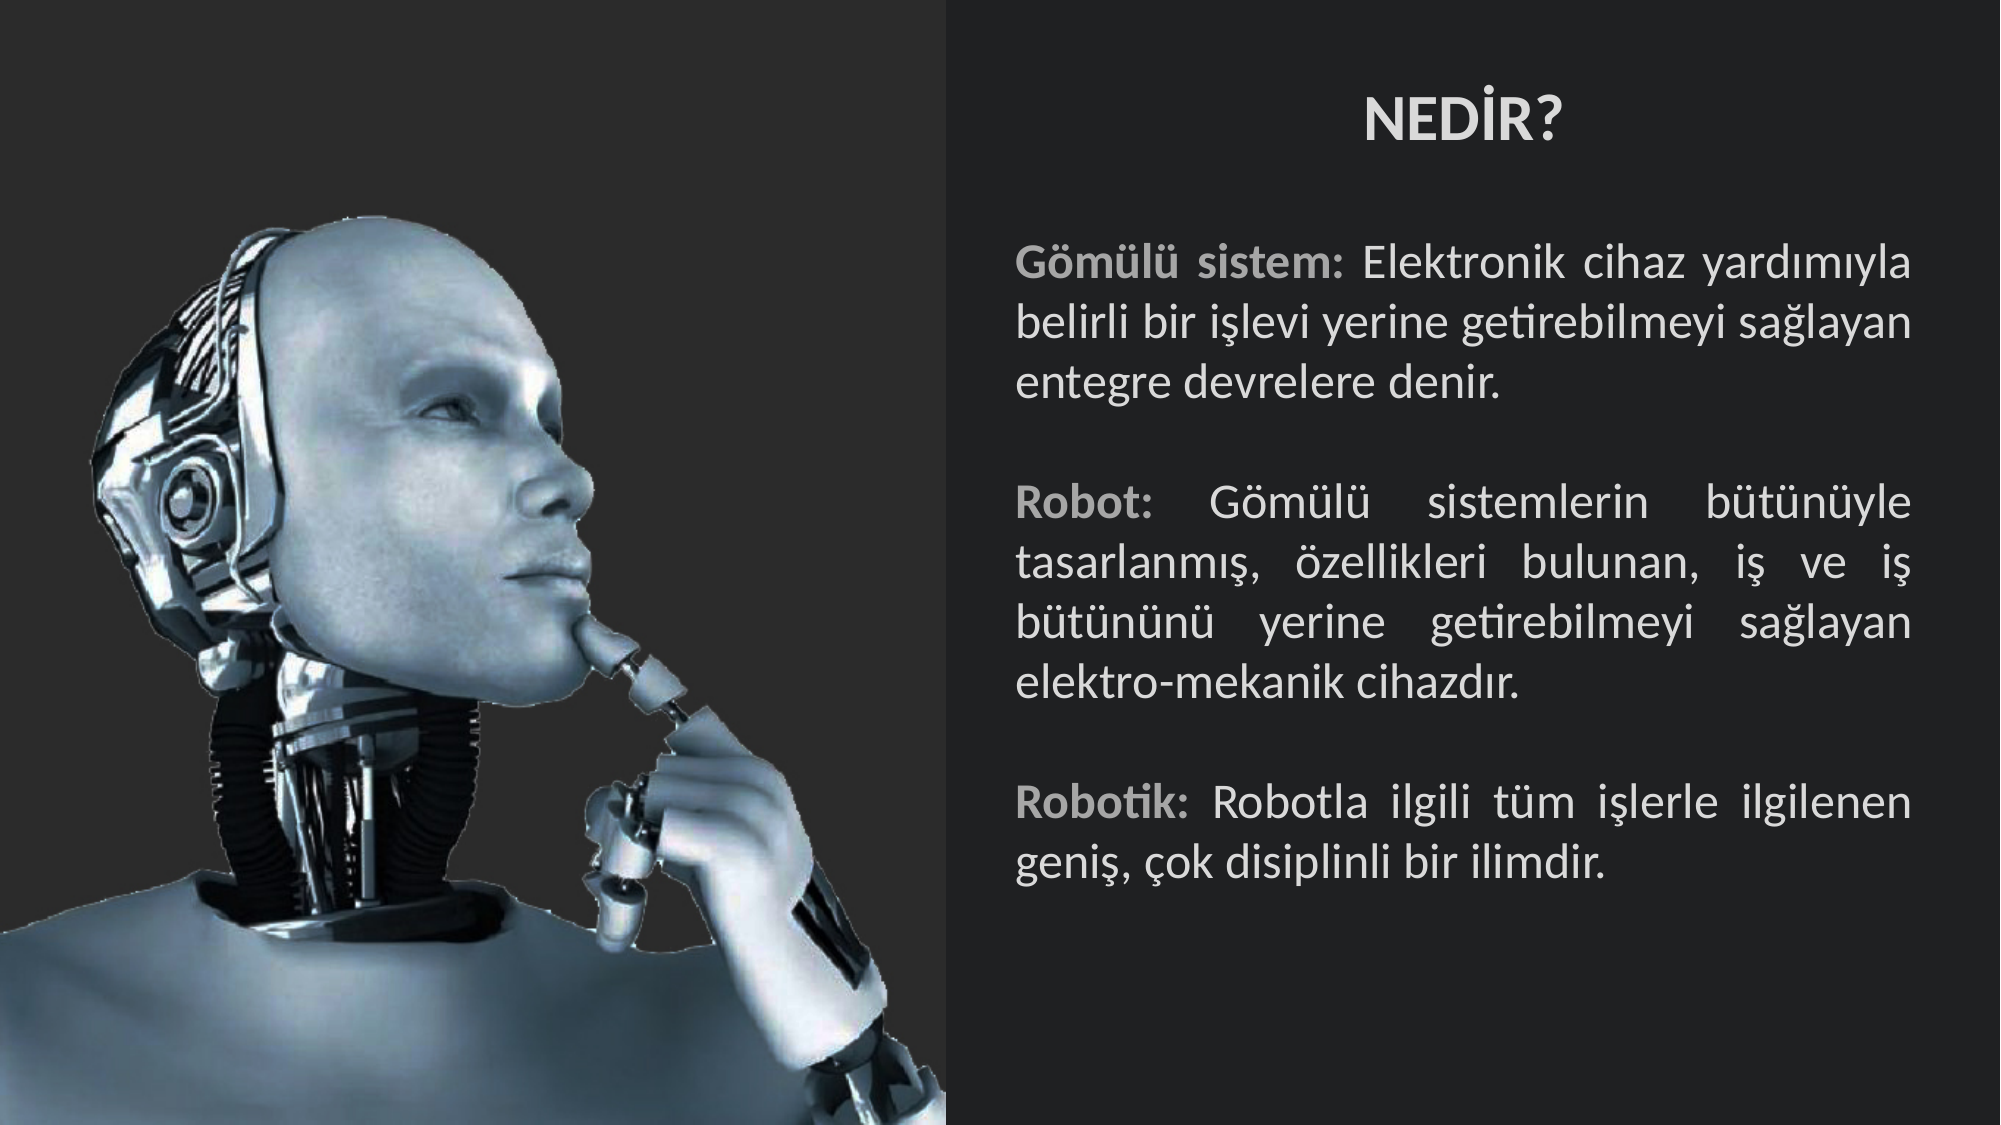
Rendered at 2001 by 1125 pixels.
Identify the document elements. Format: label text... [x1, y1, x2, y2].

text_box Gömülü sistem: Elektronik cihaz yardımıyla belirli bir işlevi yerine getirebilmeyi sağlayan entegre devrelere denir. Robot: Gömülü sistemlerin bütünüyle tasarlanmış, özellikleri bulunan, iş ve iş bütününü yerine getirebilmeyi sağlayan elektro-mekanik cihazdır. Robotik: Robotla ilgili tüm işlerle ilgilenen geniş, çok disiplinli bir ilimdir. [1000, 221, 1929, 897]
text_box NEDİR? [946, 75, 2000, 162]
picture [0, 0, 946, 1125]
